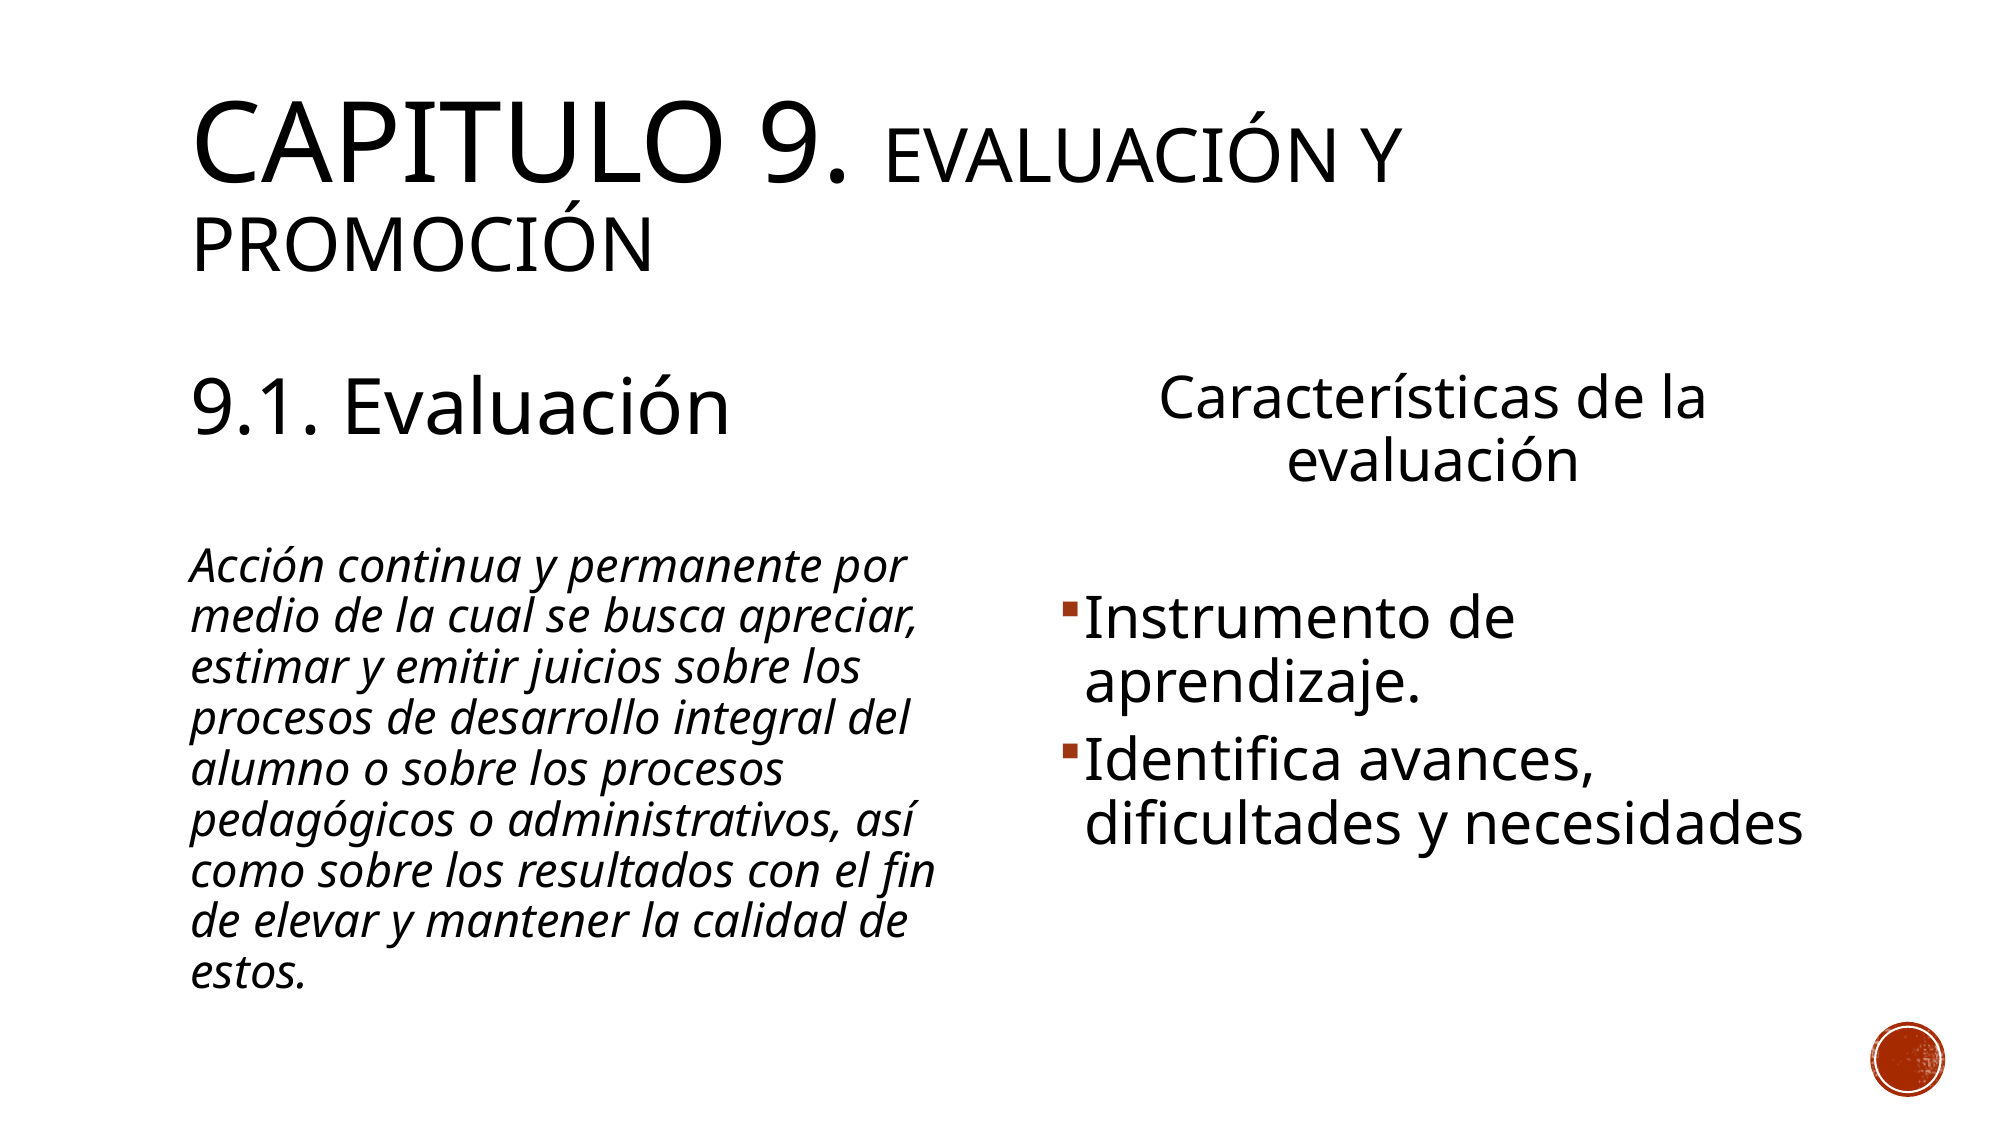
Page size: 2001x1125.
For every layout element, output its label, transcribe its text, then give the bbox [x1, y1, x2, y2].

list 9.1. Evaluación Acción continua y permanente por medio de la cual se busca apreciar, estimar y emitir juicios sobre los procesos de desarrollo integral del alumno o sobre los procesos pedagógicos o administrativos, así como sobre los resultados con el fin de elevar y mantener la calidad de estos. [175, 360, 956, 1013]
title CAPITULO 9. EVALUACIÓN Y PROMOCIÓN [175, 54, 1826, 319]
list Características de la evaluación Instrumento de aprendizaje. Identifica avances, dificultades y necesidades [1043, 360, 1824, 1013]
